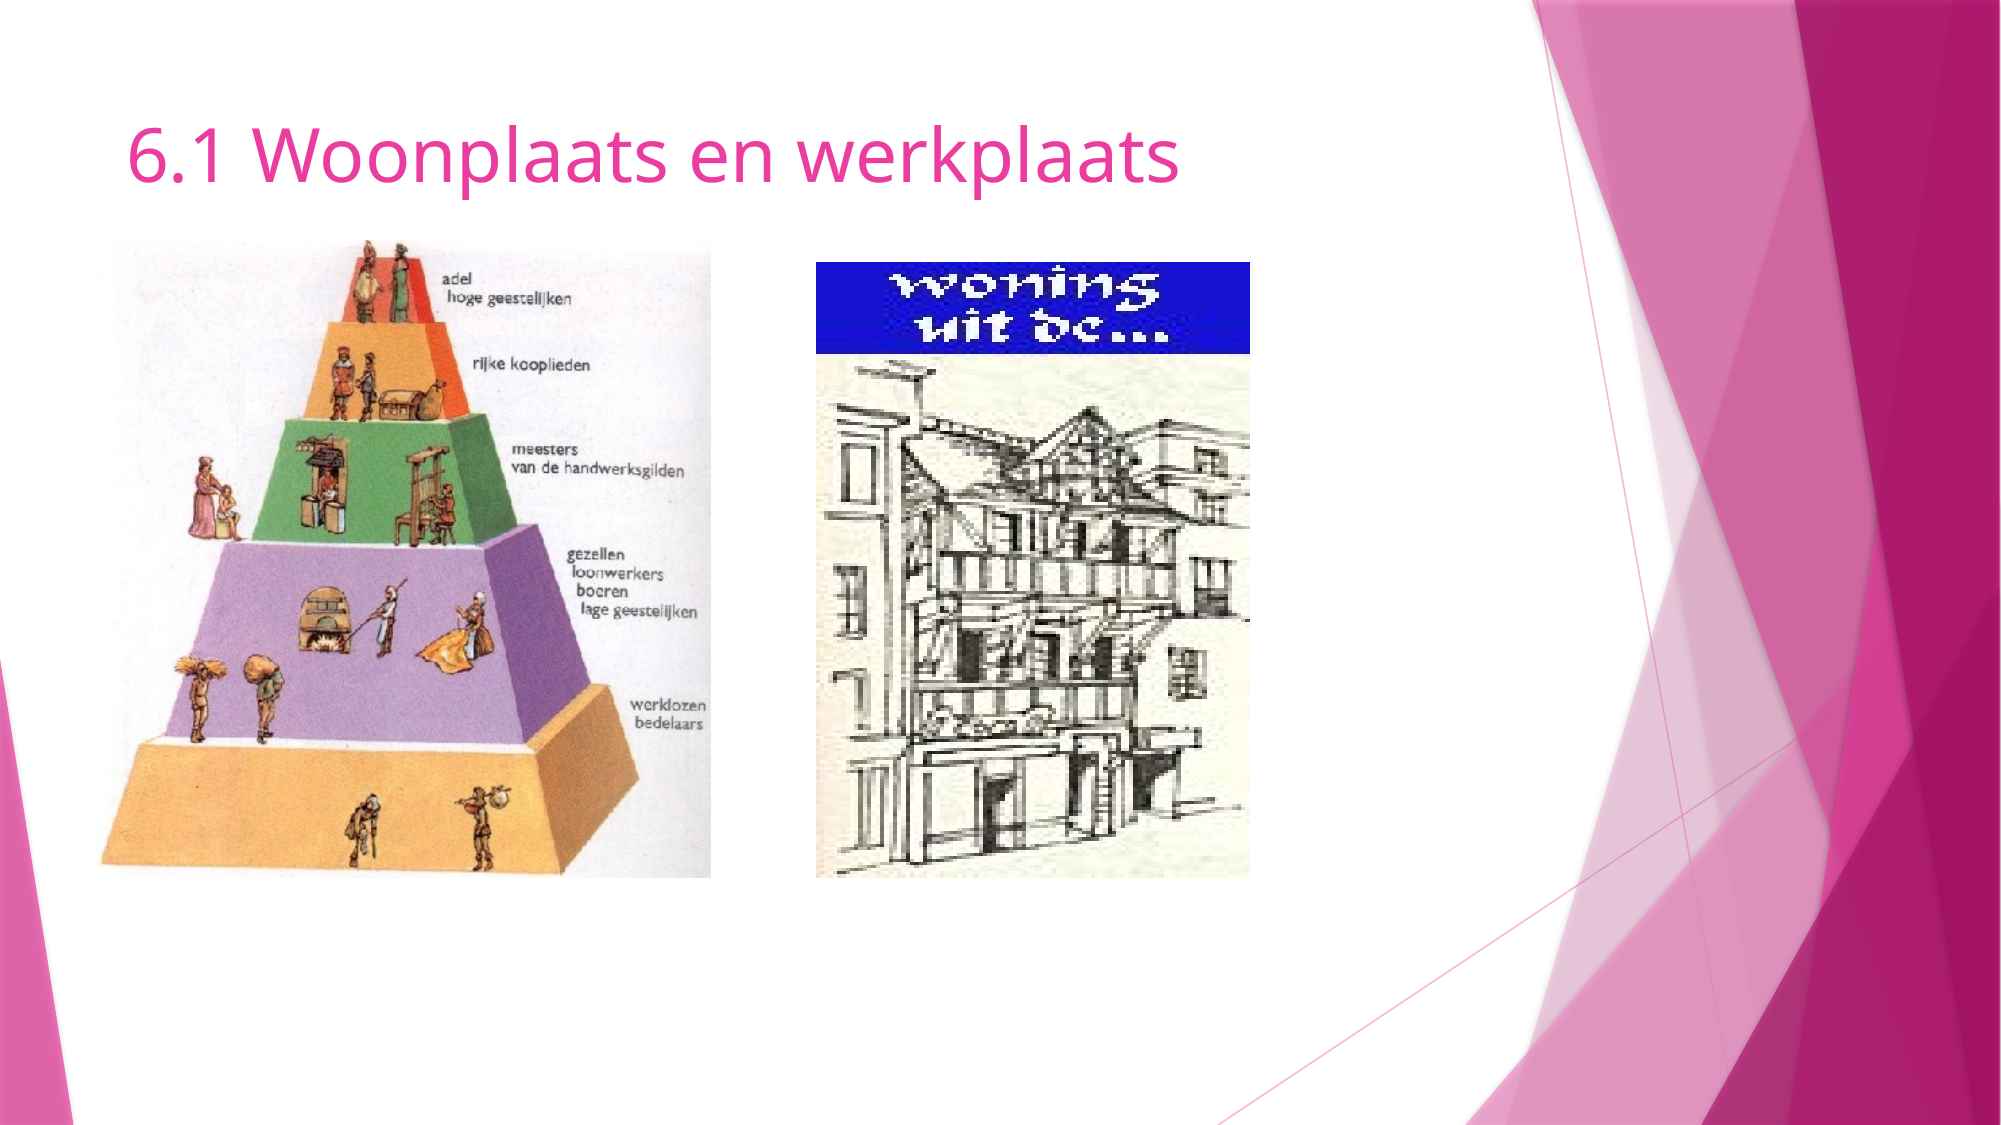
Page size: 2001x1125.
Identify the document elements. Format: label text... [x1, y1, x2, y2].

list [94, 240, 711, 878]
picture [815, 261, 1251, 878]
title 6.1 Woonplaats en werkplaats [111, 99, 1522, 317]
